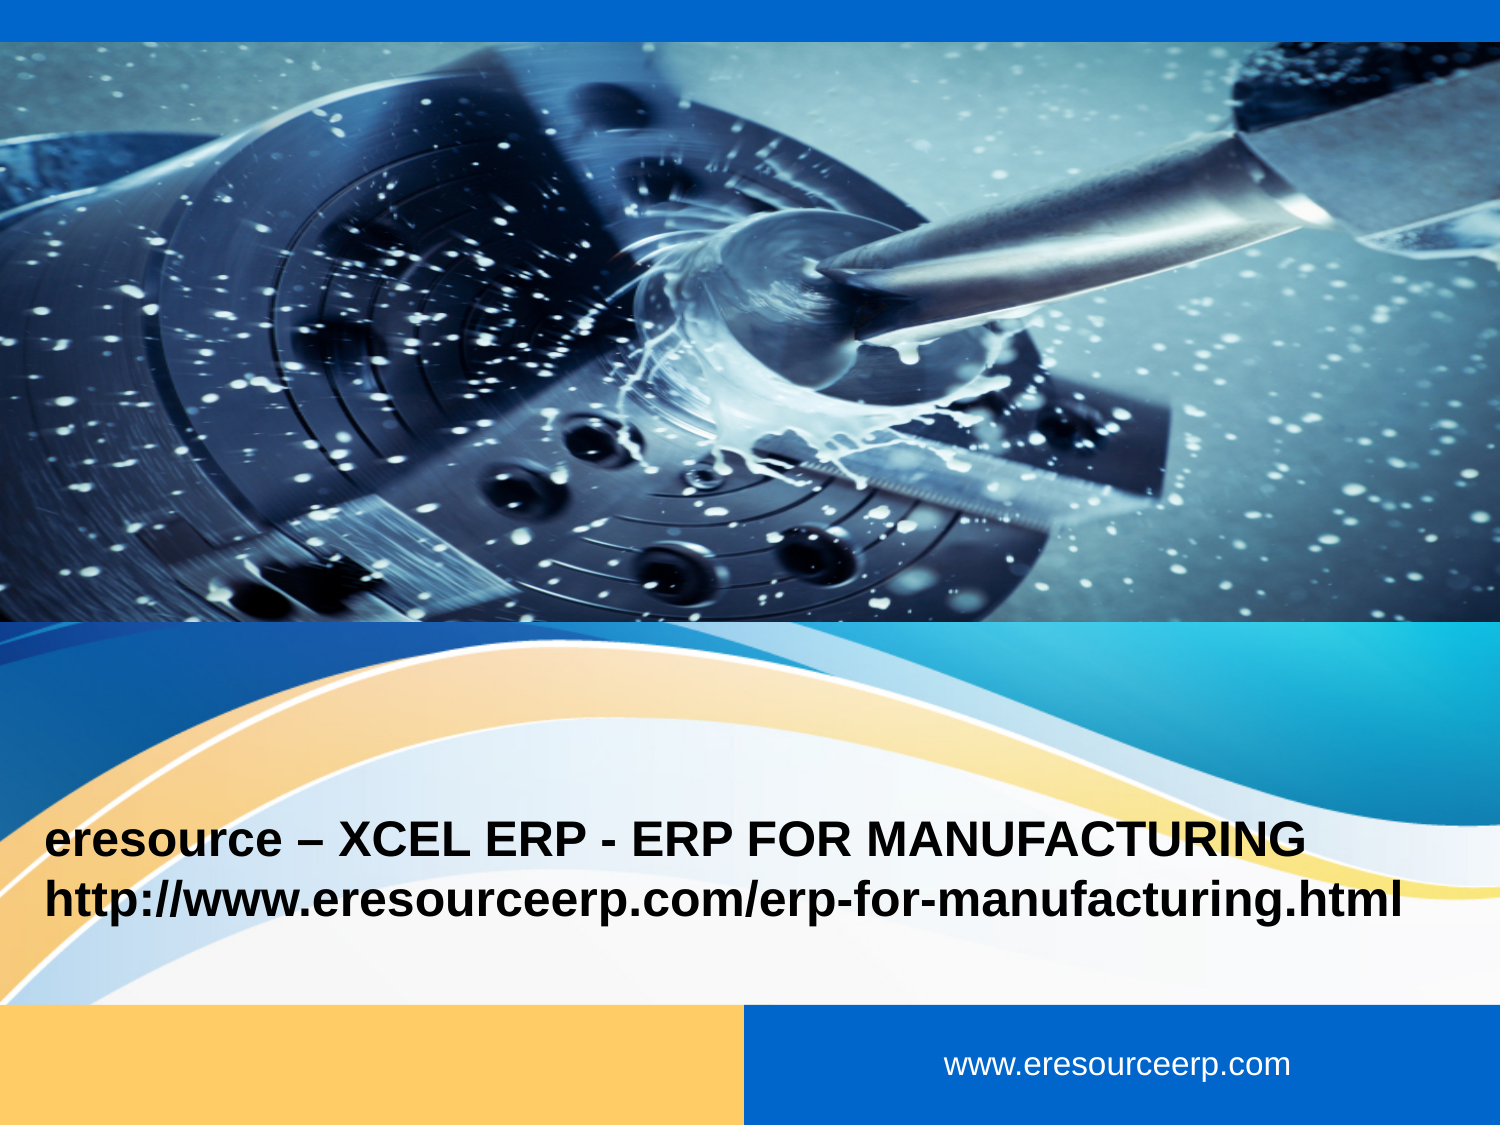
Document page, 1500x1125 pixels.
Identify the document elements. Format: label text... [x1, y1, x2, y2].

text_box eresource – XCEL ERP - ERP FOR MANUFACTURING http://www.eresourceerp.com/erp-for-manufacturing.html [29, 798, 1500, 934]
picture [0, 42, 1500, 1004]
